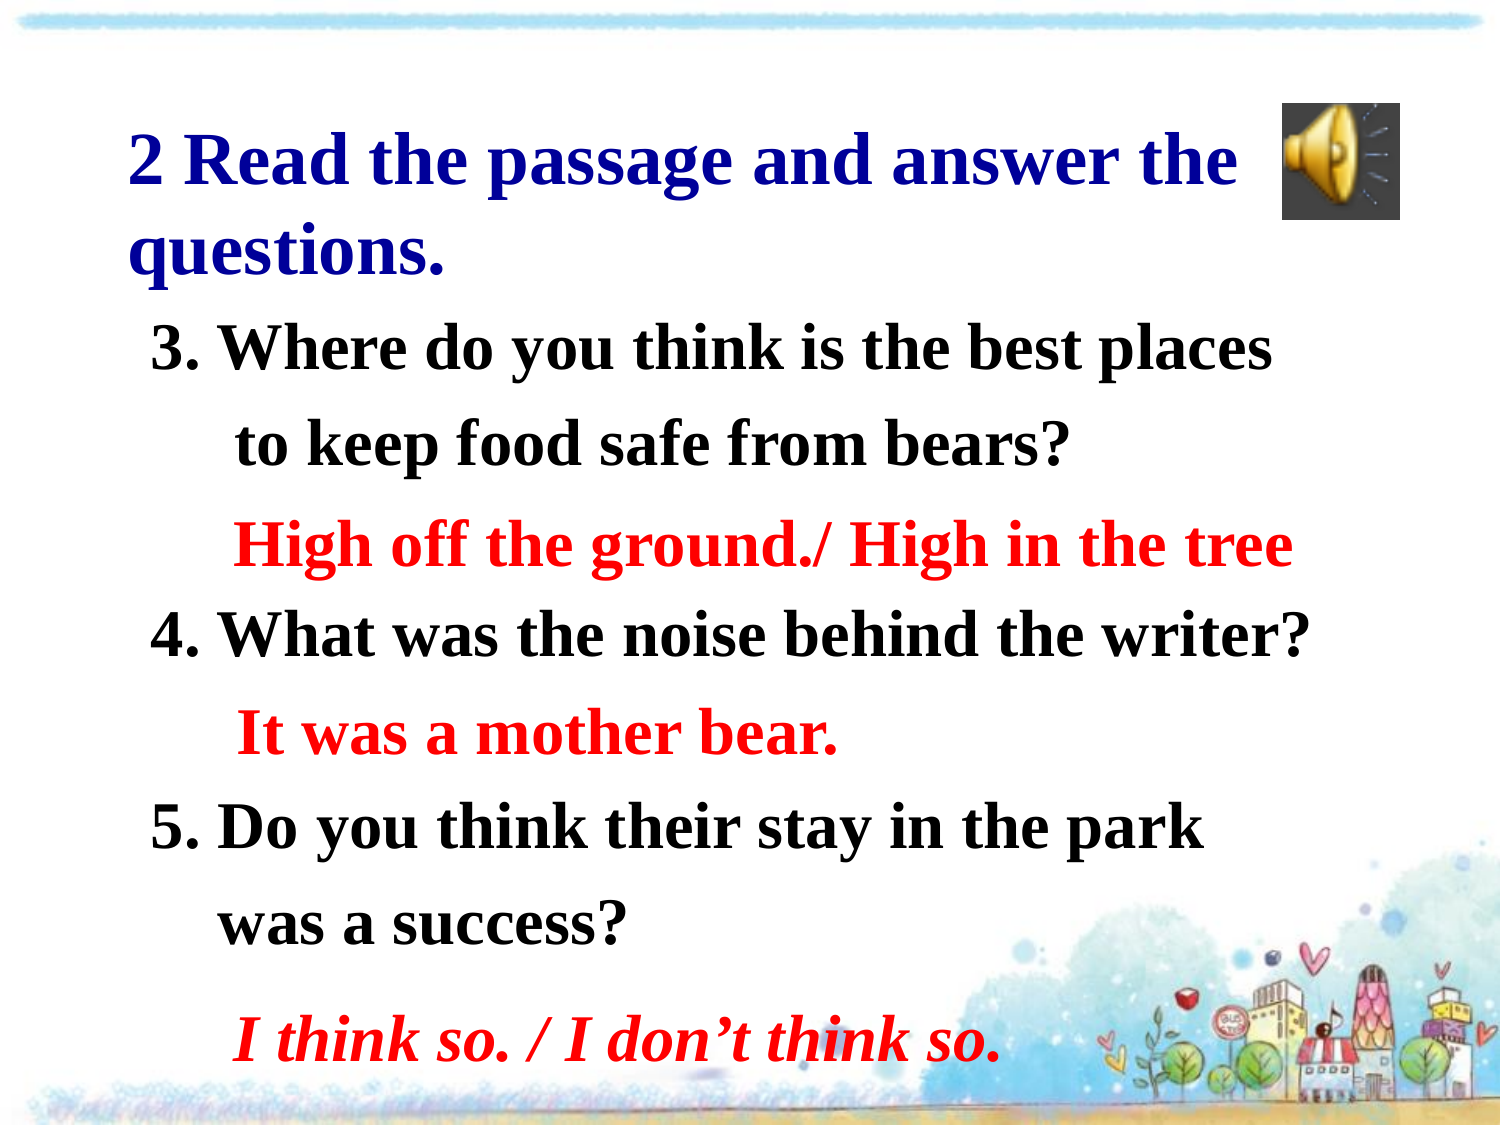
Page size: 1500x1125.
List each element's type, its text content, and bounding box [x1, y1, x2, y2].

text_box 3. Where do you think is the best places to keep food safe from bears? 4. What was the noise behind the writer? 5. Do you think their stay in the park was a success? [135, 279, 1336, 966]
picture [0, 0, 1500, 1125]
text_box 2 Read the passage and answer the questions. [112, 101, 1341, 297]
text_box High off the ground./ High in the tree [218, 491, 1328, 587]
text_box It was a mother bear. [221, 680, 872, 776]
text_box I think so. / I don’t think so. [218, 987, 1021, 1083]
